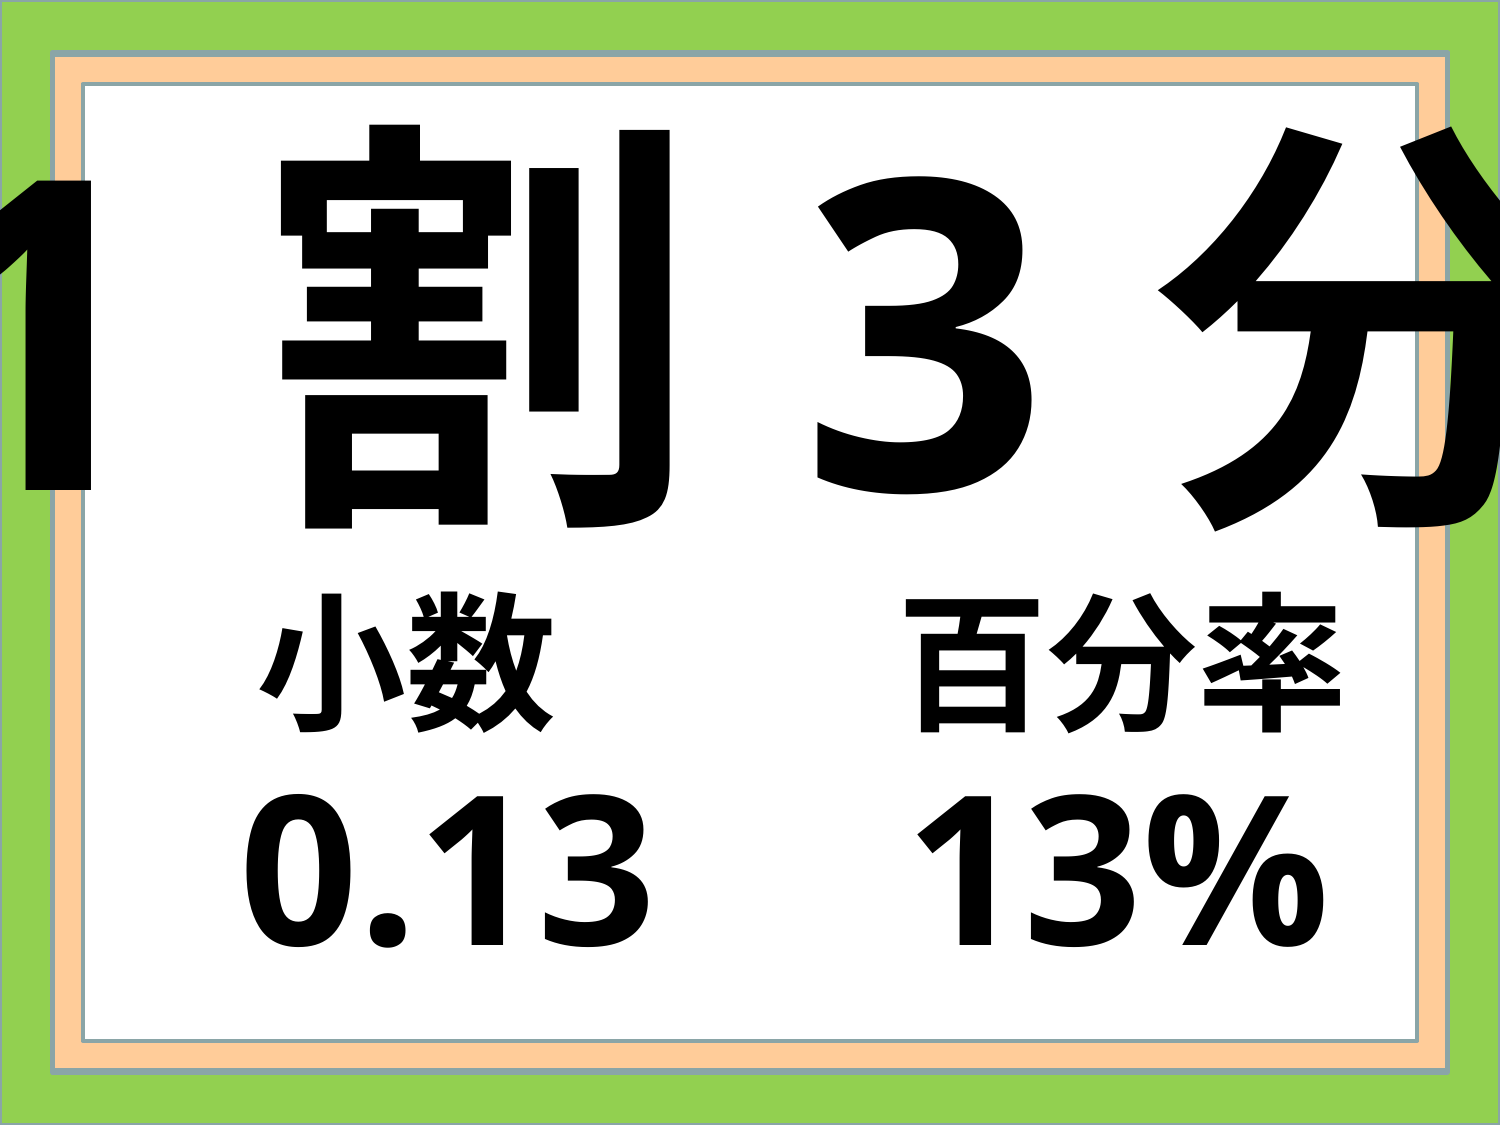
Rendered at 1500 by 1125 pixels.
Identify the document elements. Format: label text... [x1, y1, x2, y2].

text_box 百分率 [882, 573, 1485, 757]
text_box 13% [816, 716, 1420, 994]
text_box 1割3分 [177, 89, 1323, 546]
text_box 0.13 [146, 716, 750, 994]
text_box 小数 [146, 573, 667, 757]
